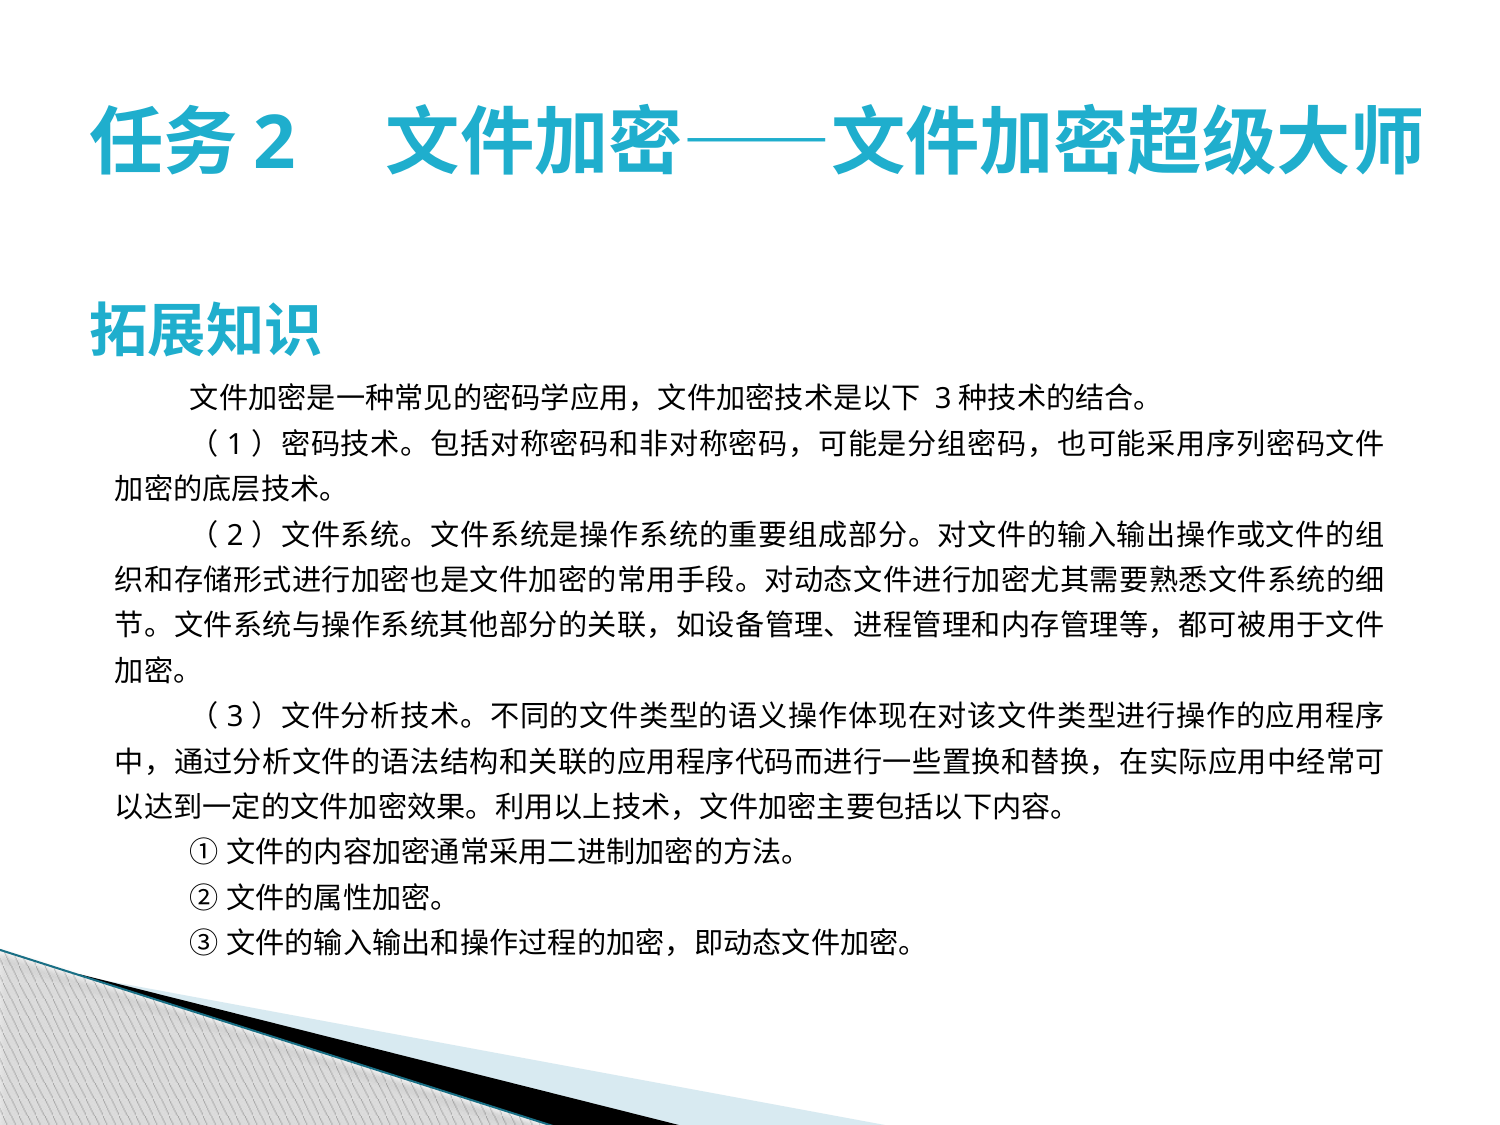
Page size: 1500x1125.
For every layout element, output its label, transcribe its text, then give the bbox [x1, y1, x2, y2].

title 任务2 文件加密——文件加密超级大师 [75, 45, 1483, 233]
list 拓展知识 [75, 243, 1425, 1012]
text_box 文件加密是一种常见的密码学应用，文件加密技术是以下 3种技术的结合。 （1）密码技术。包括对称密码和非对称密码，可能是分组密码，也可能采用序列密码文件加密的底层技术。 （2）文件系统。文件系统是操作系统的重要组成部分。对文件的输入输出操作或文件的组织和存储形式进行加密也是文件加密的常用手段。对动态文件进行加密尤其需要熟悉文件系统的细节。文件系统与操作系统其他部分的关联，如设备管理、进程管理和内存管理等，都可被用于文件加密。 （3）文件分析技术。不同的文件类型的语义操作体现在对该文件类型进行操作的应用程序中，通过分析文件的语法结构和关联的应用程序代码而进行一些置换和替换，在实际应用中经常可以达到一定的文件加密效果。利用以上技术，文件加密主要包括以下内容。 ①文件的内容加密通常采用二进制加密的方法。 ②文件的属性加密。 ③文件的输入输出和操作过程的加密，即动态文件加密。 [100, 361, 1400, 967]
